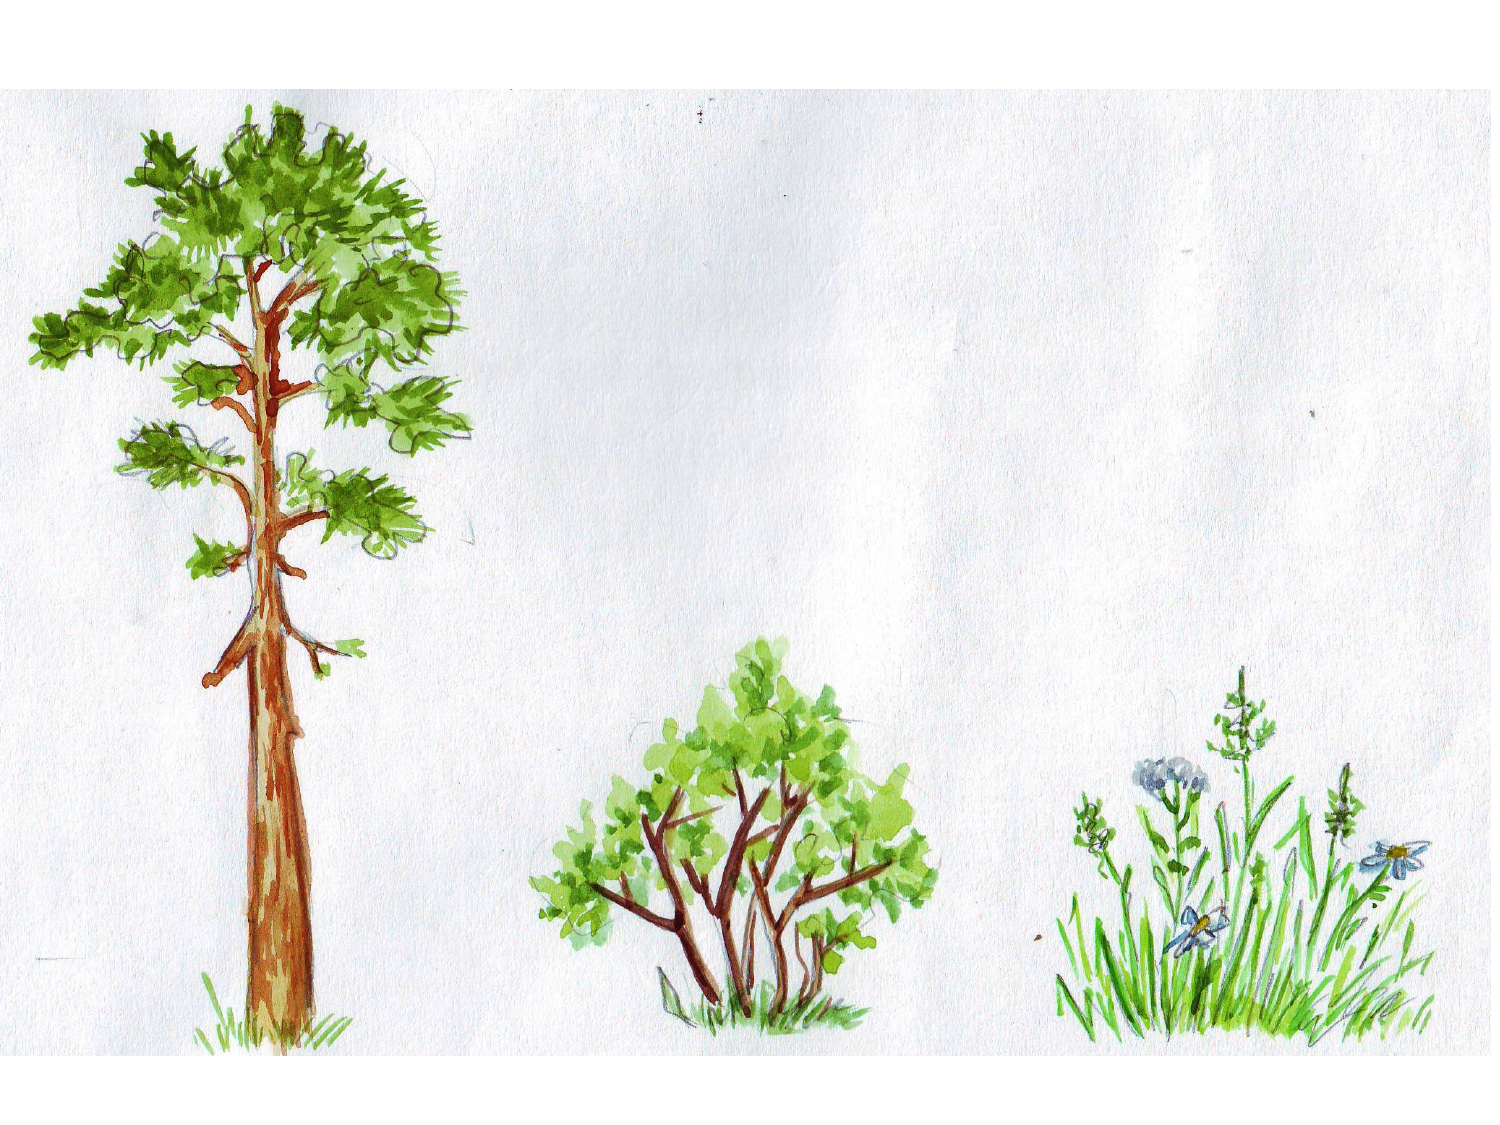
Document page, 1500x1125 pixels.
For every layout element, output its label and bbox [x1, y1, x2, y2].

picture [0, 89, 1491, 1057]
